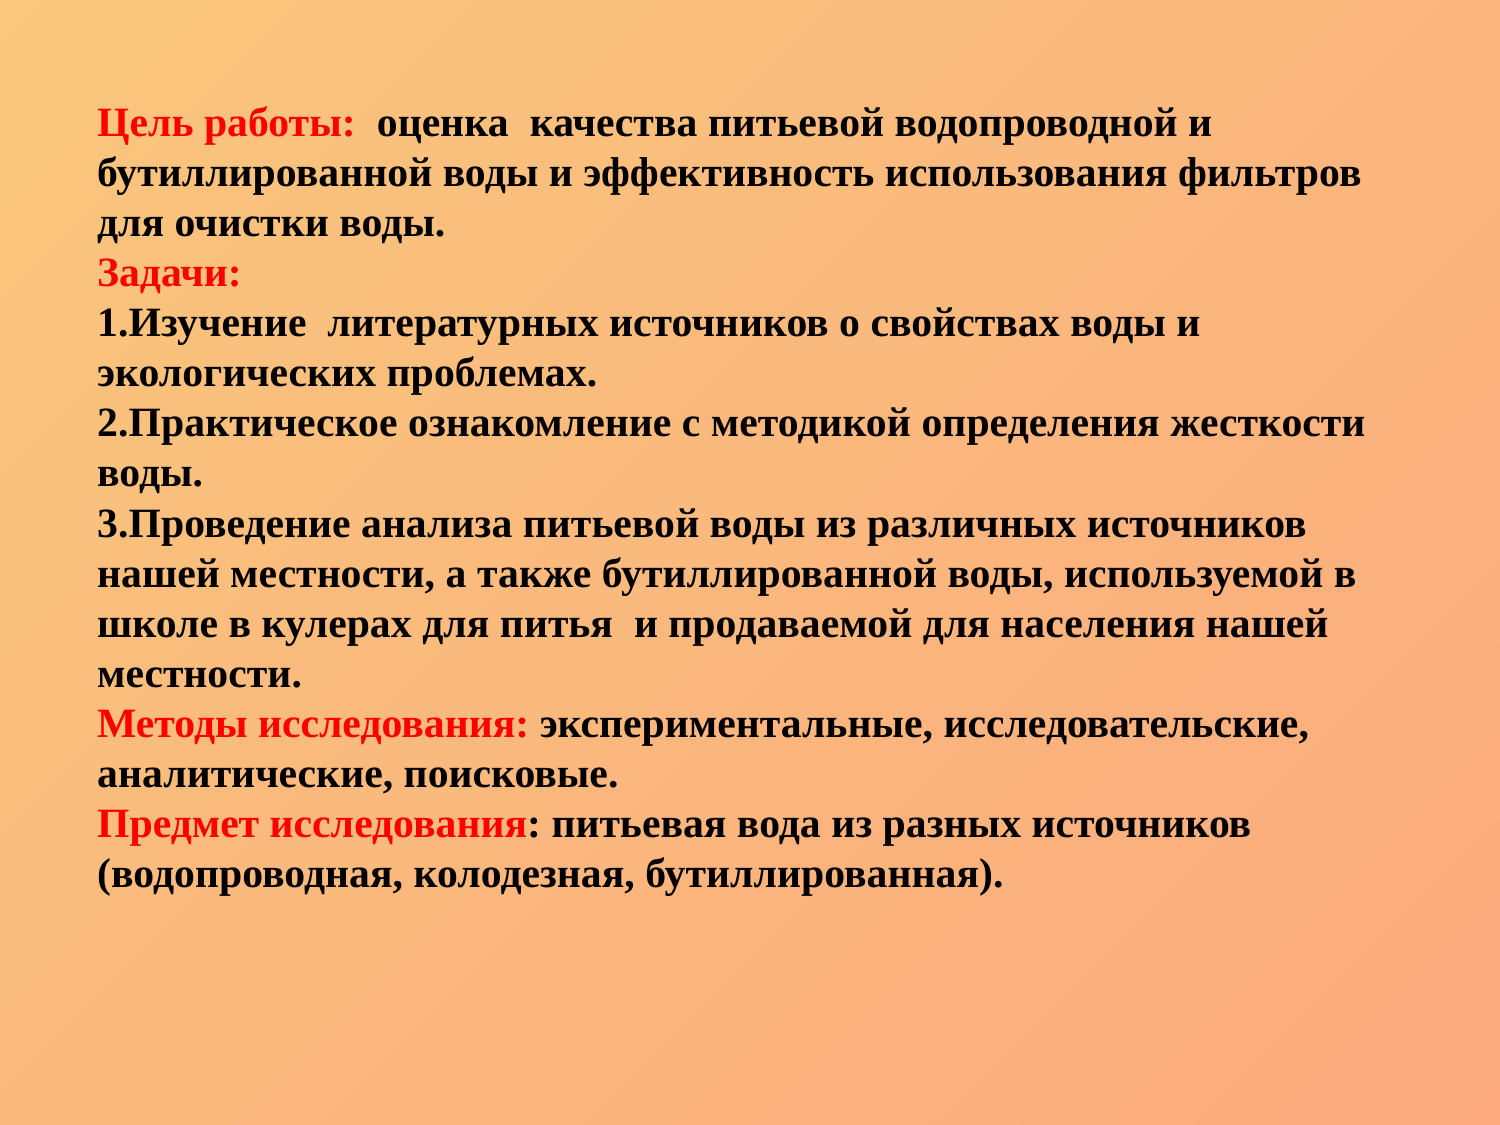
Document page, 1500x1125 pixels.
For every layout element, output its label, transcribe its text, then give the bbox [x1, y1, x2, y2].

title Цель работы: оценка качества питьевой водопроводной и бутиллированной воды и эффективность использования фильтров для очистки воды. Задачи: 1.Изучение литературных источников о свойствах воды и экологических проблемах. 2.Практическое ознакомление с методикой определения жесткости воды. 3.Проведение анализа питьевой воды из различных источников нашей местности, а также бутиллированной воды, используемой в школе в кулерах для питья и продаваемой для населения нашей местности. Методы исследования: экспериментальные, исследовательские, аналитические, поисковые. Предмет исследования: питьевая вода из разных источников (водопроводная, колодезная, бутиллированная). [82, 117, 1432, 774]
